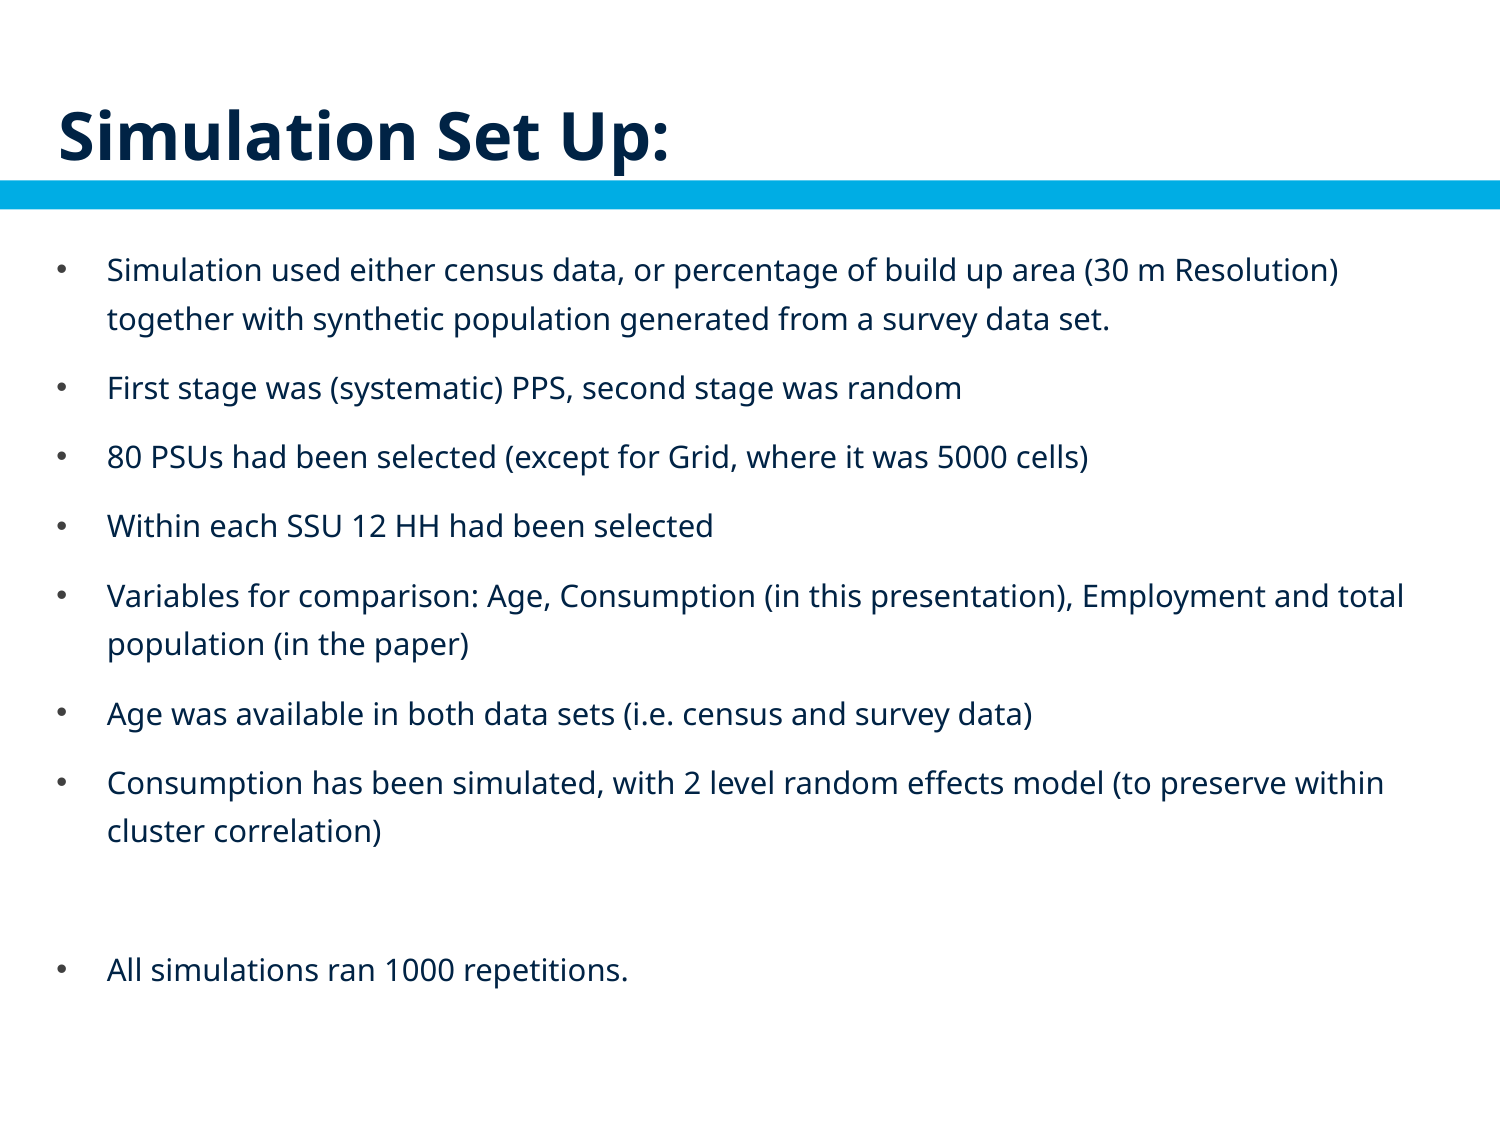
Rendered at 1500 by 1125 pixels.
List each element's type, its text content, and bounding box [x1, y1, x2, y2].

title Simulation Set Up: [58, 49, 1447, 174]
